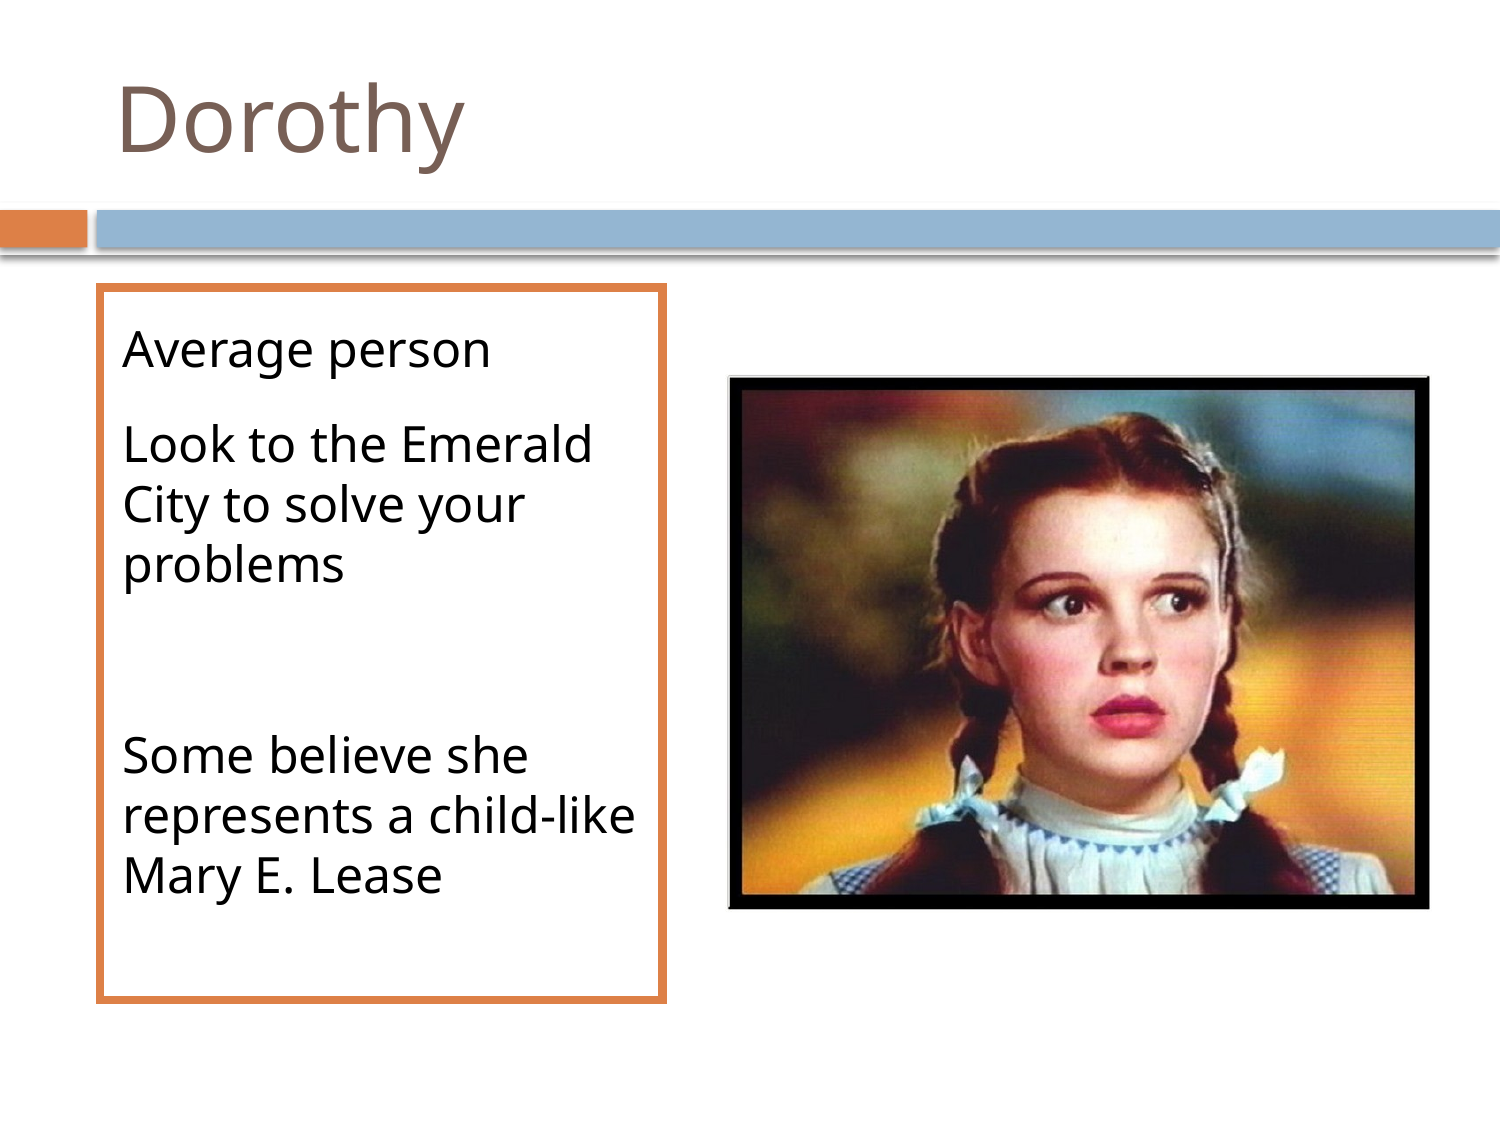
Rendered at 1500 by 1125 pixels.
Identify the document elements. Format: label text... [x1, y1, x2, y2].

title Dorothy [99, 44, 1425, 188]
picture [724, 374, 1432, 913]
list Average person Look to the Emerald City to solve your problems Some believe she represents a child-like Mary E. Lease [96, 283, 667, 1004]
